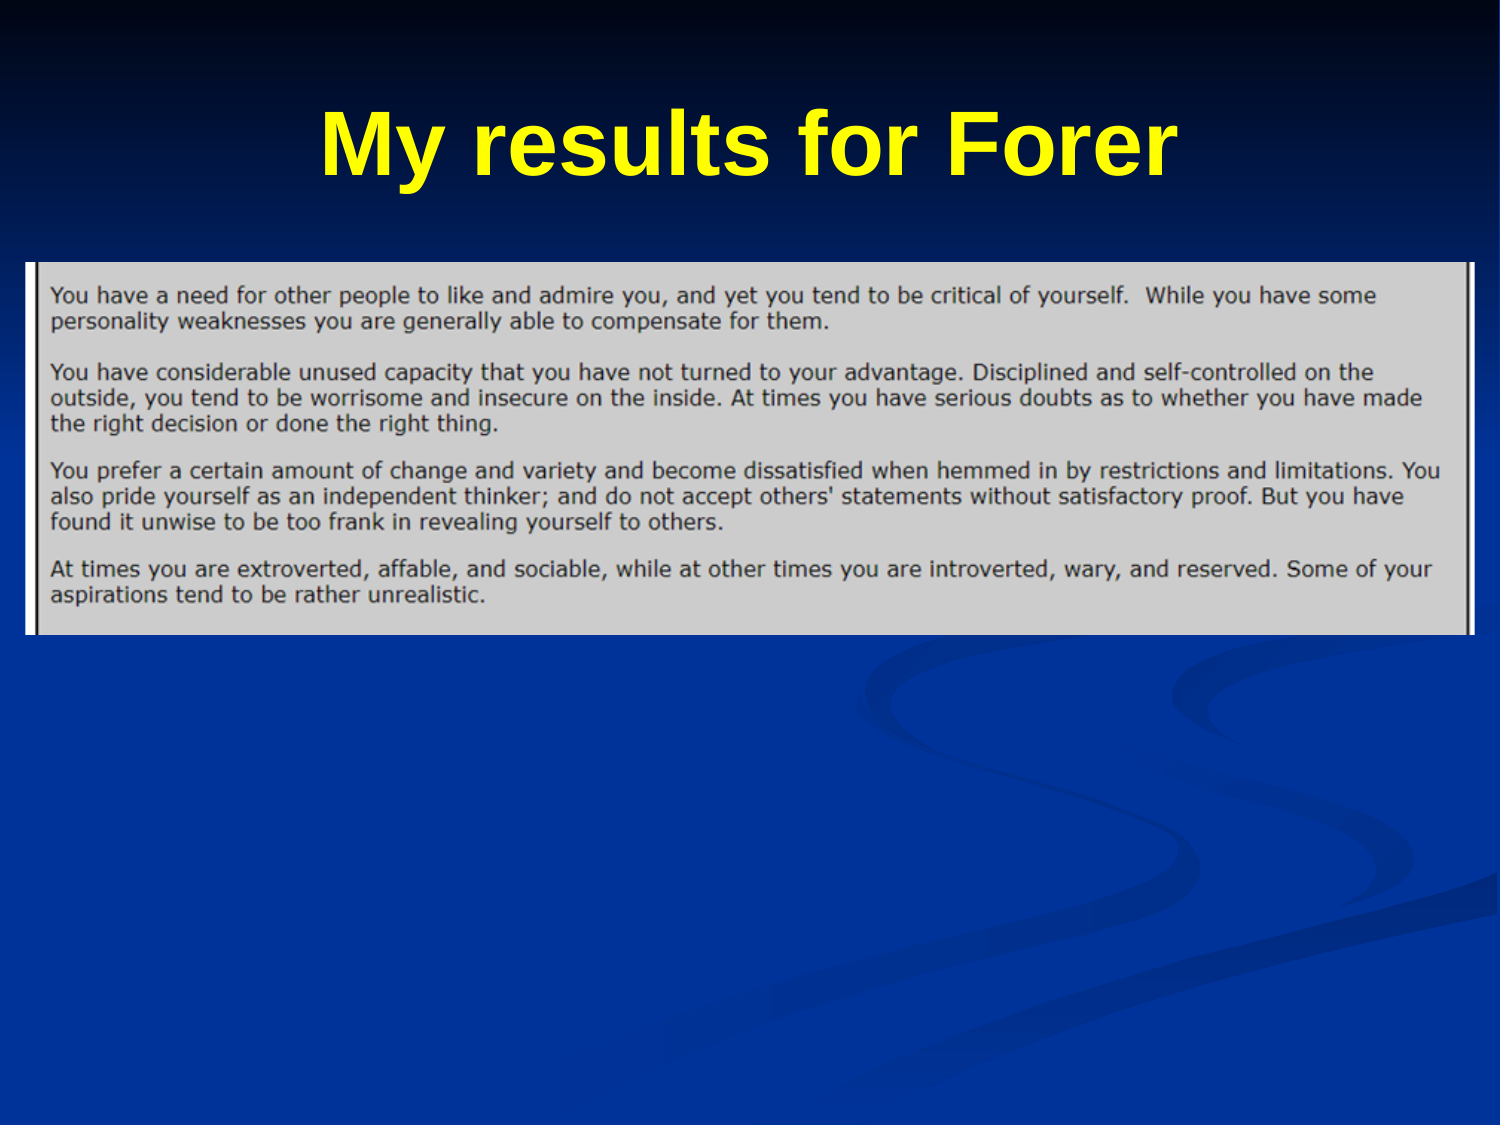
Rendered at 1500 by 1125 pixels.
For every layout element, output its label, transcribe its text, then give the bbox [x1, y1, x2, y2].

picture [25, 262, 1475, 636]
title My results for Forer [75, 45, 1425, 233]
